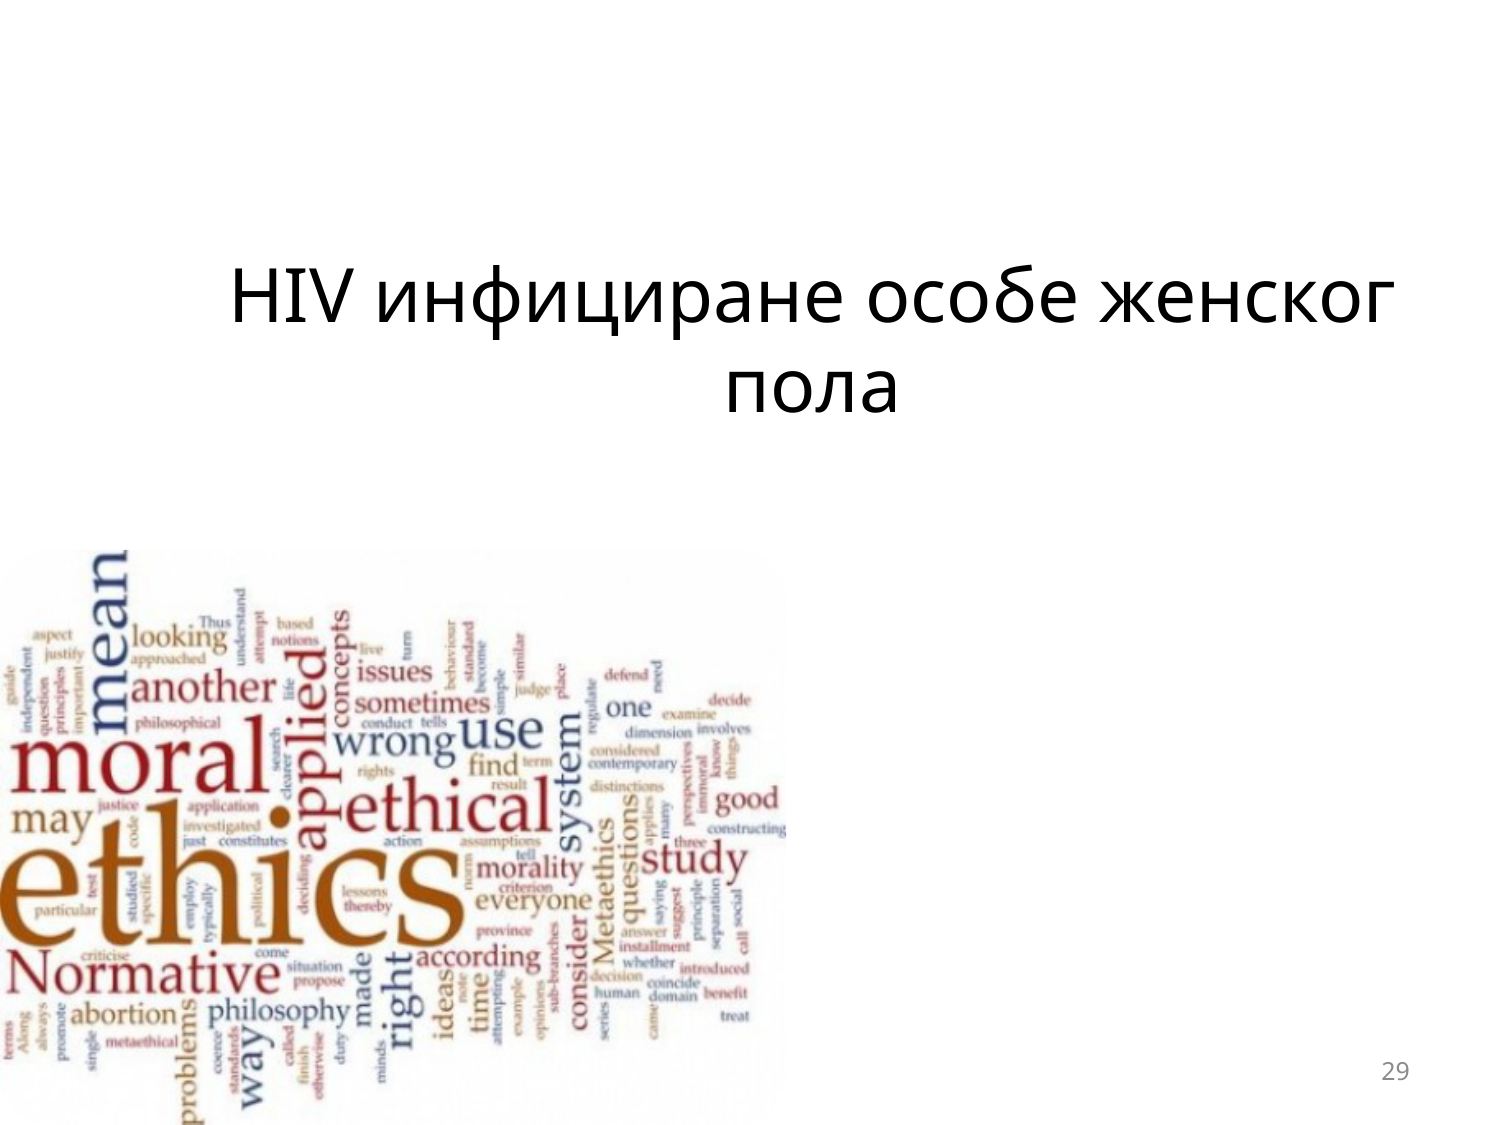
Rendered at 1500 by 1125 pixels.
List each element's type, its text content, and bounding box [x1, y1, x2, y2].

picture [0, 549, 787, 1125]
slide_number 29 [1074, 1042, 1425, 1103]
text_box HIV инфициране особе женског пола [200, 174, 1425, 500]
